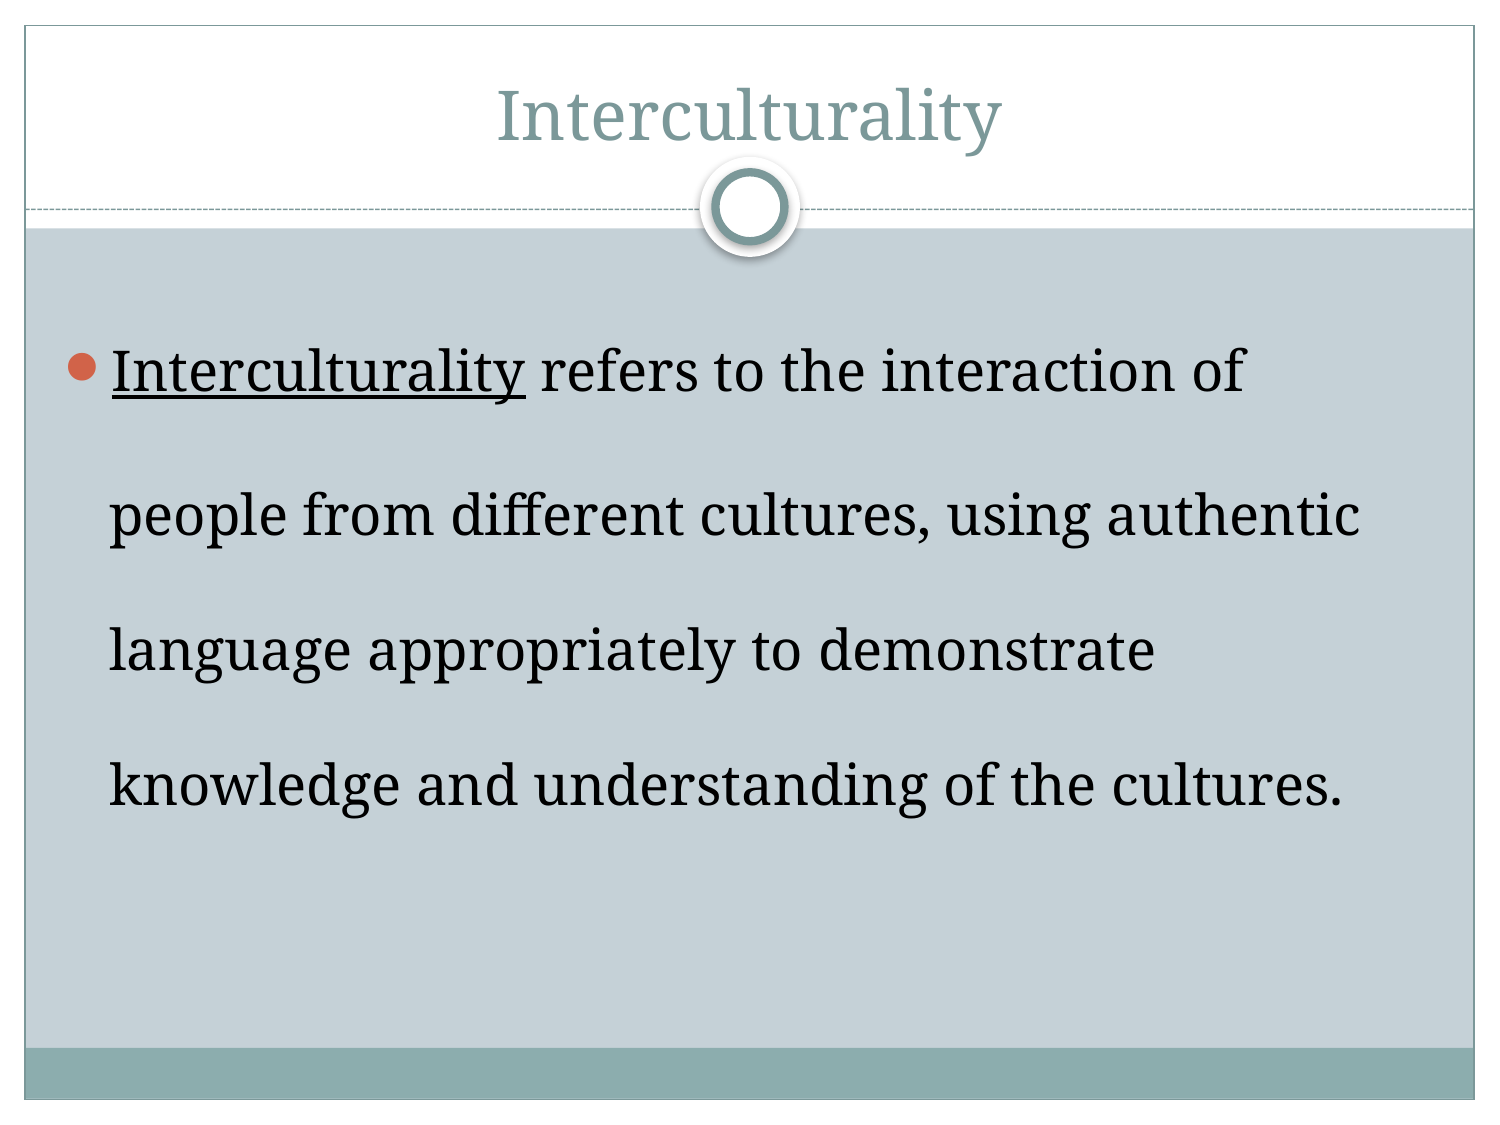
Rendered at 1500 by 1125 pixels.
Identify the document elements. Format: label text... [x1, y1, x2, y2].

title Interculturality [49, 37, 1450, 162]
list Interculturality refers to the interaction of people from different cultures, using authentic language appropriately to demonstrate knowledge and understanding of the cultures. [49, 250, 1445, 1001]
